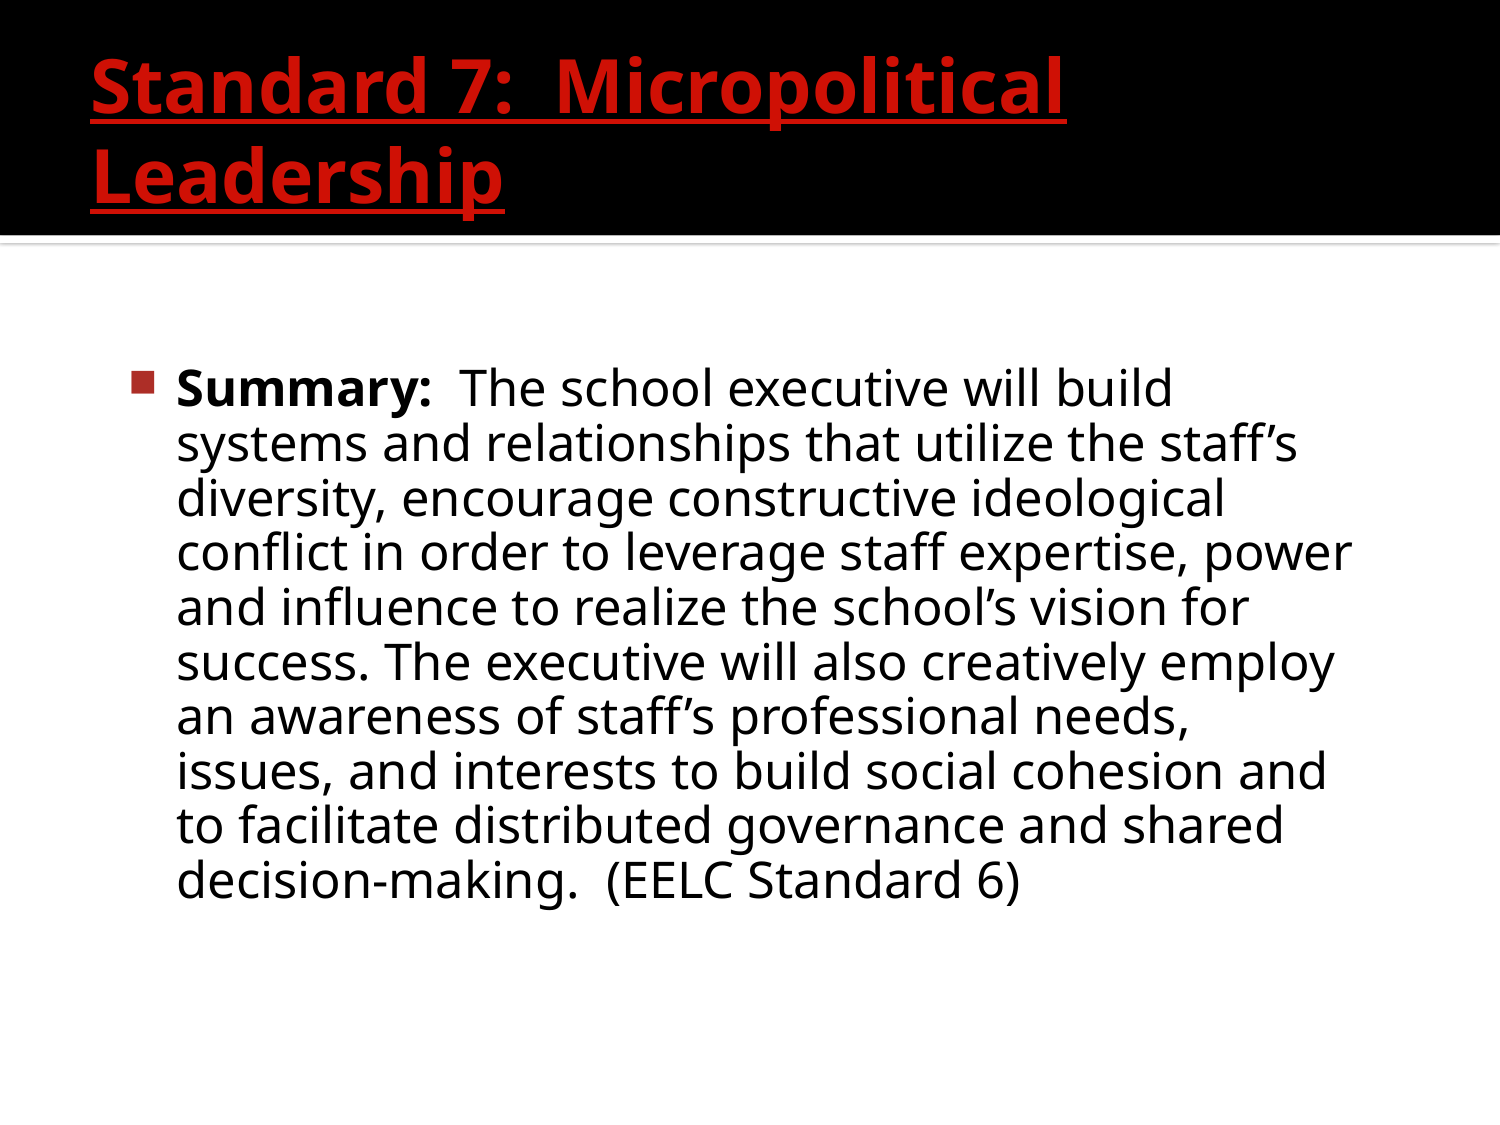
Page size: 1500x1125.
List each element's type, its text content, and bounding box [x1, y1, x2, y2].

title Standard 7: Micropolitical Leadership [75, 25, 1425, 231]
list Summary: The school executive will build systems and relationships that utilize the staff’s diversity, encourage constructive ideological conflict in order to leverage staff expertise, power and influence to realize the school’s vision for success. The executive will also creatively employ an awareness of staff’s professional needs, issues, and interests to build social cohesion and to facilitate distributed governance and shared decision-making. (EELC Standard 6) [99, 287, 1375, 963]
